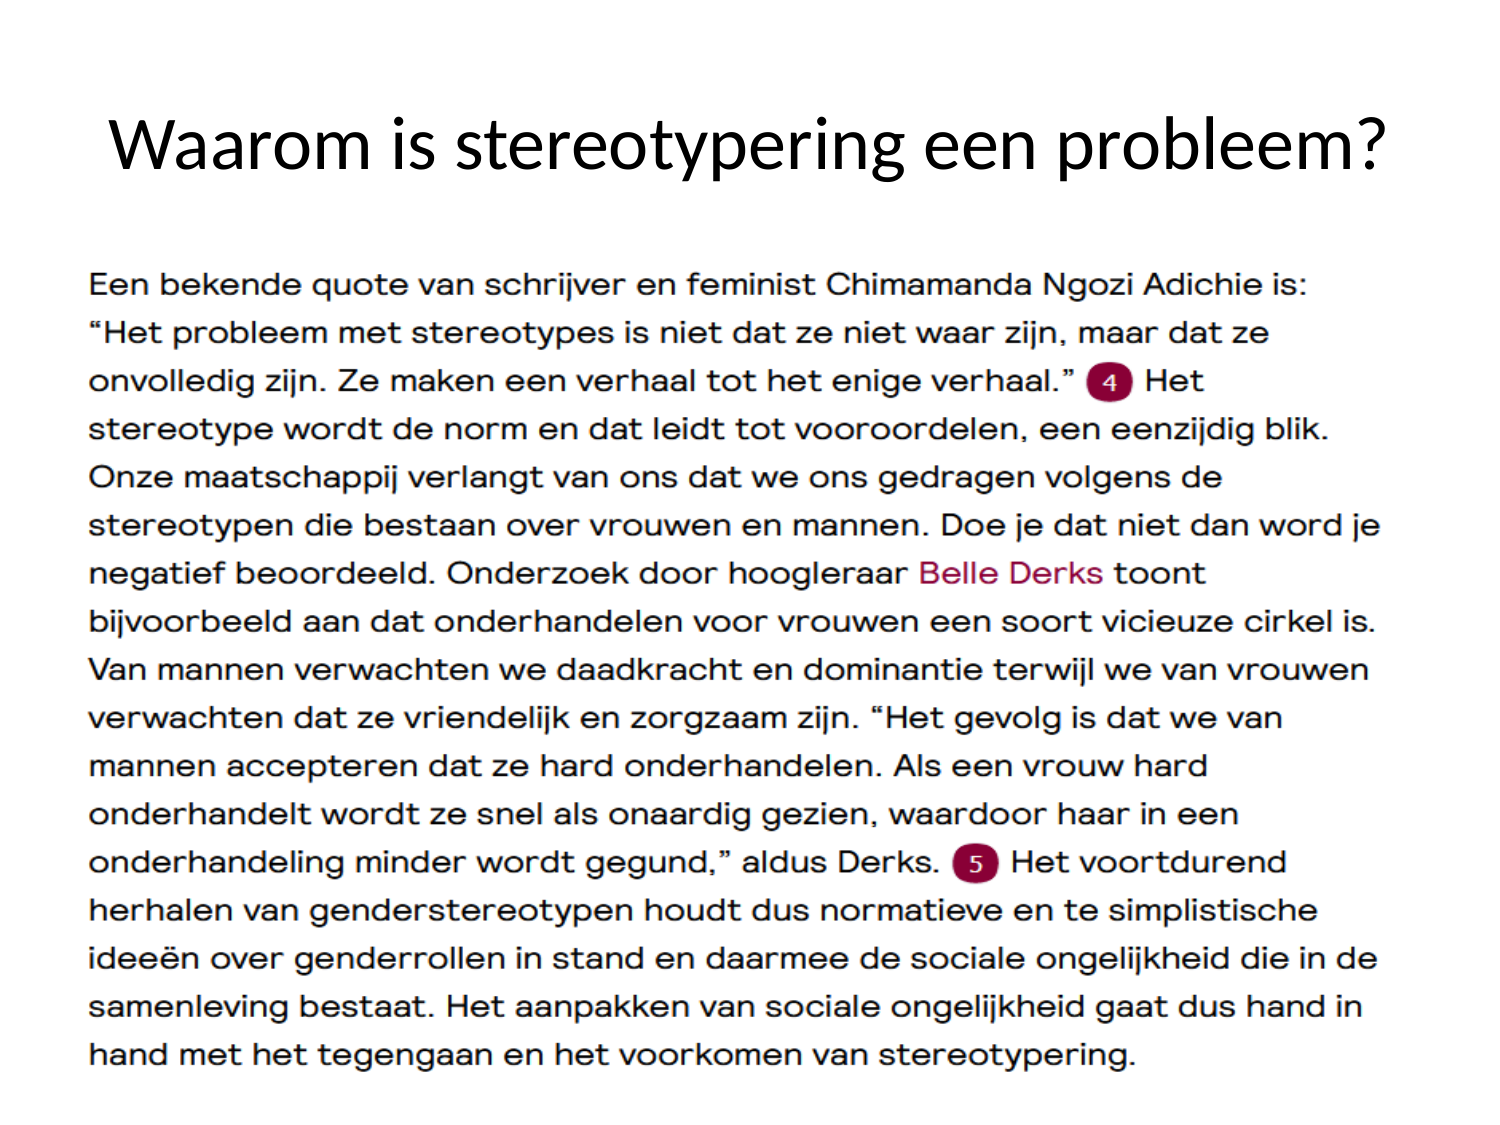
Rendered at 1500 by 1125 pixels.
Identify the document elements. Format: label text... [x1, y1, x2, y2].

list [52, 262, 1426, 1095]
title Waarom is stereotypering een probleem? [75, 45, 1425, 233]
